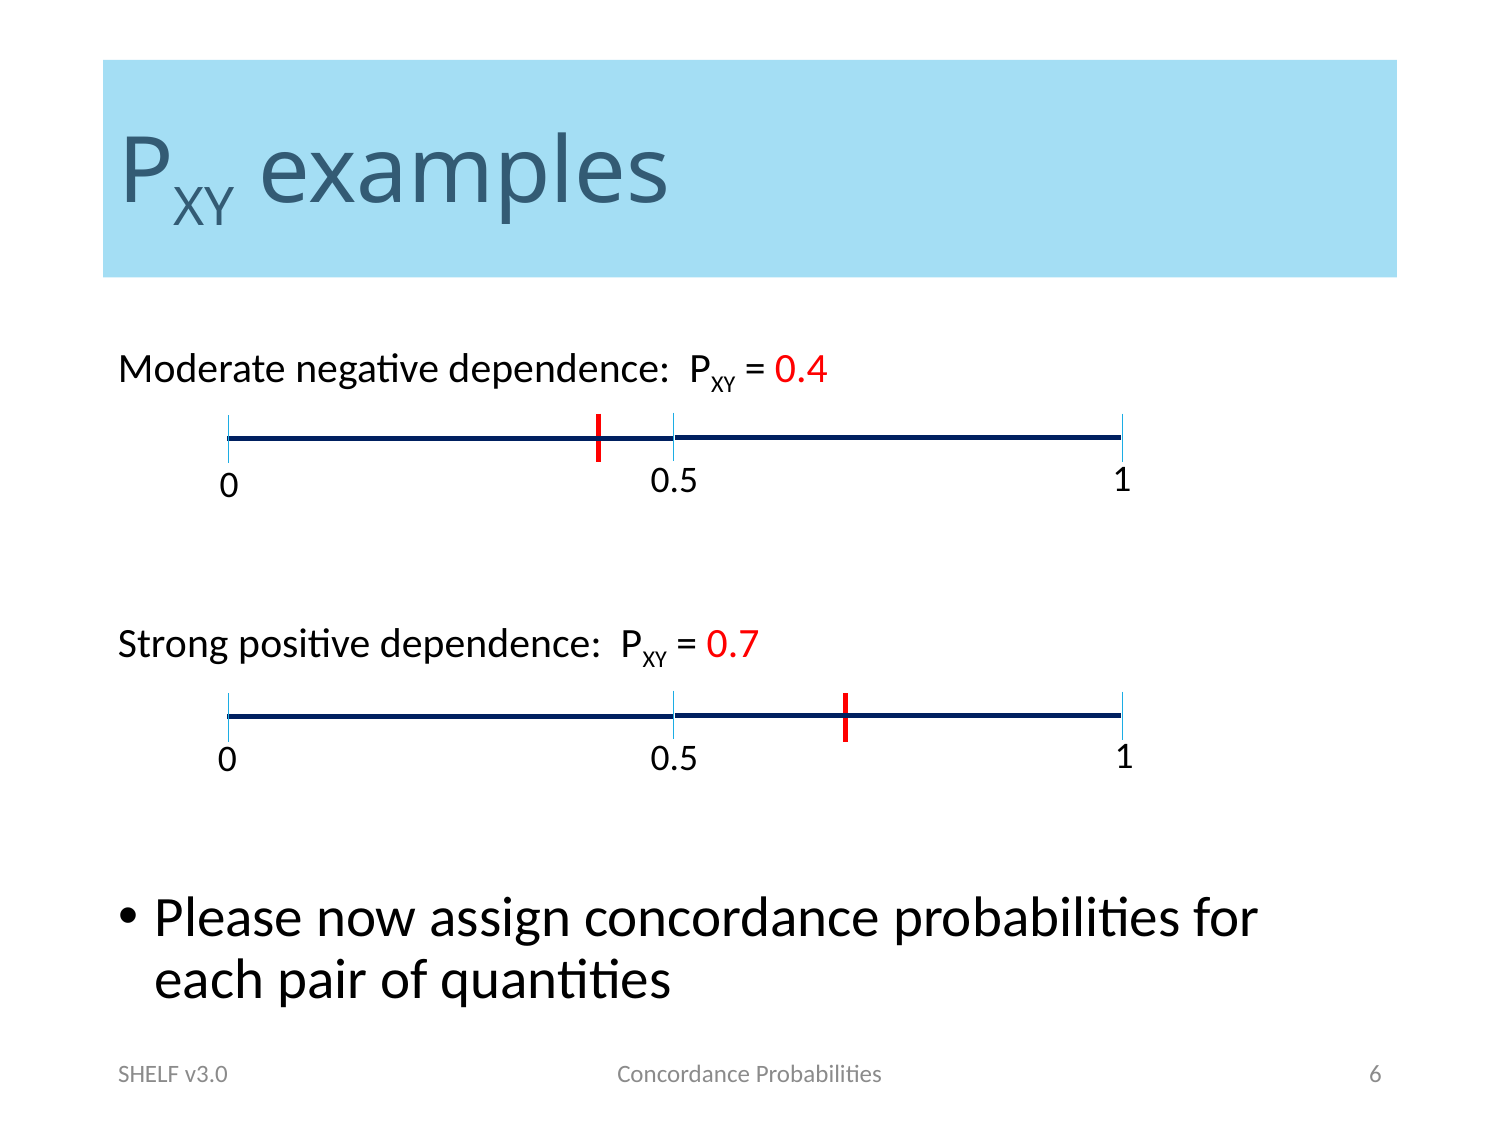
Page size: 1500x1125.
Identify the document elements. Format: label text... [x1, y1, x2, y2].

list Please now assign concordance probabilities for each pair of quantities [103, 299, 1397, 1025]
slide_number SHELF v3.0 [103, 1042, 441, 1103]
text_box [103, 607, 1167, 788]
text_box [103, 333, 1161, 513]
slide_number 6 [1059, 1042, 1397, 1103]
footer Concordance Probabilities [496, 1042, 1004, 1103]
title PXY examples [103, 59, 1397, 278]
